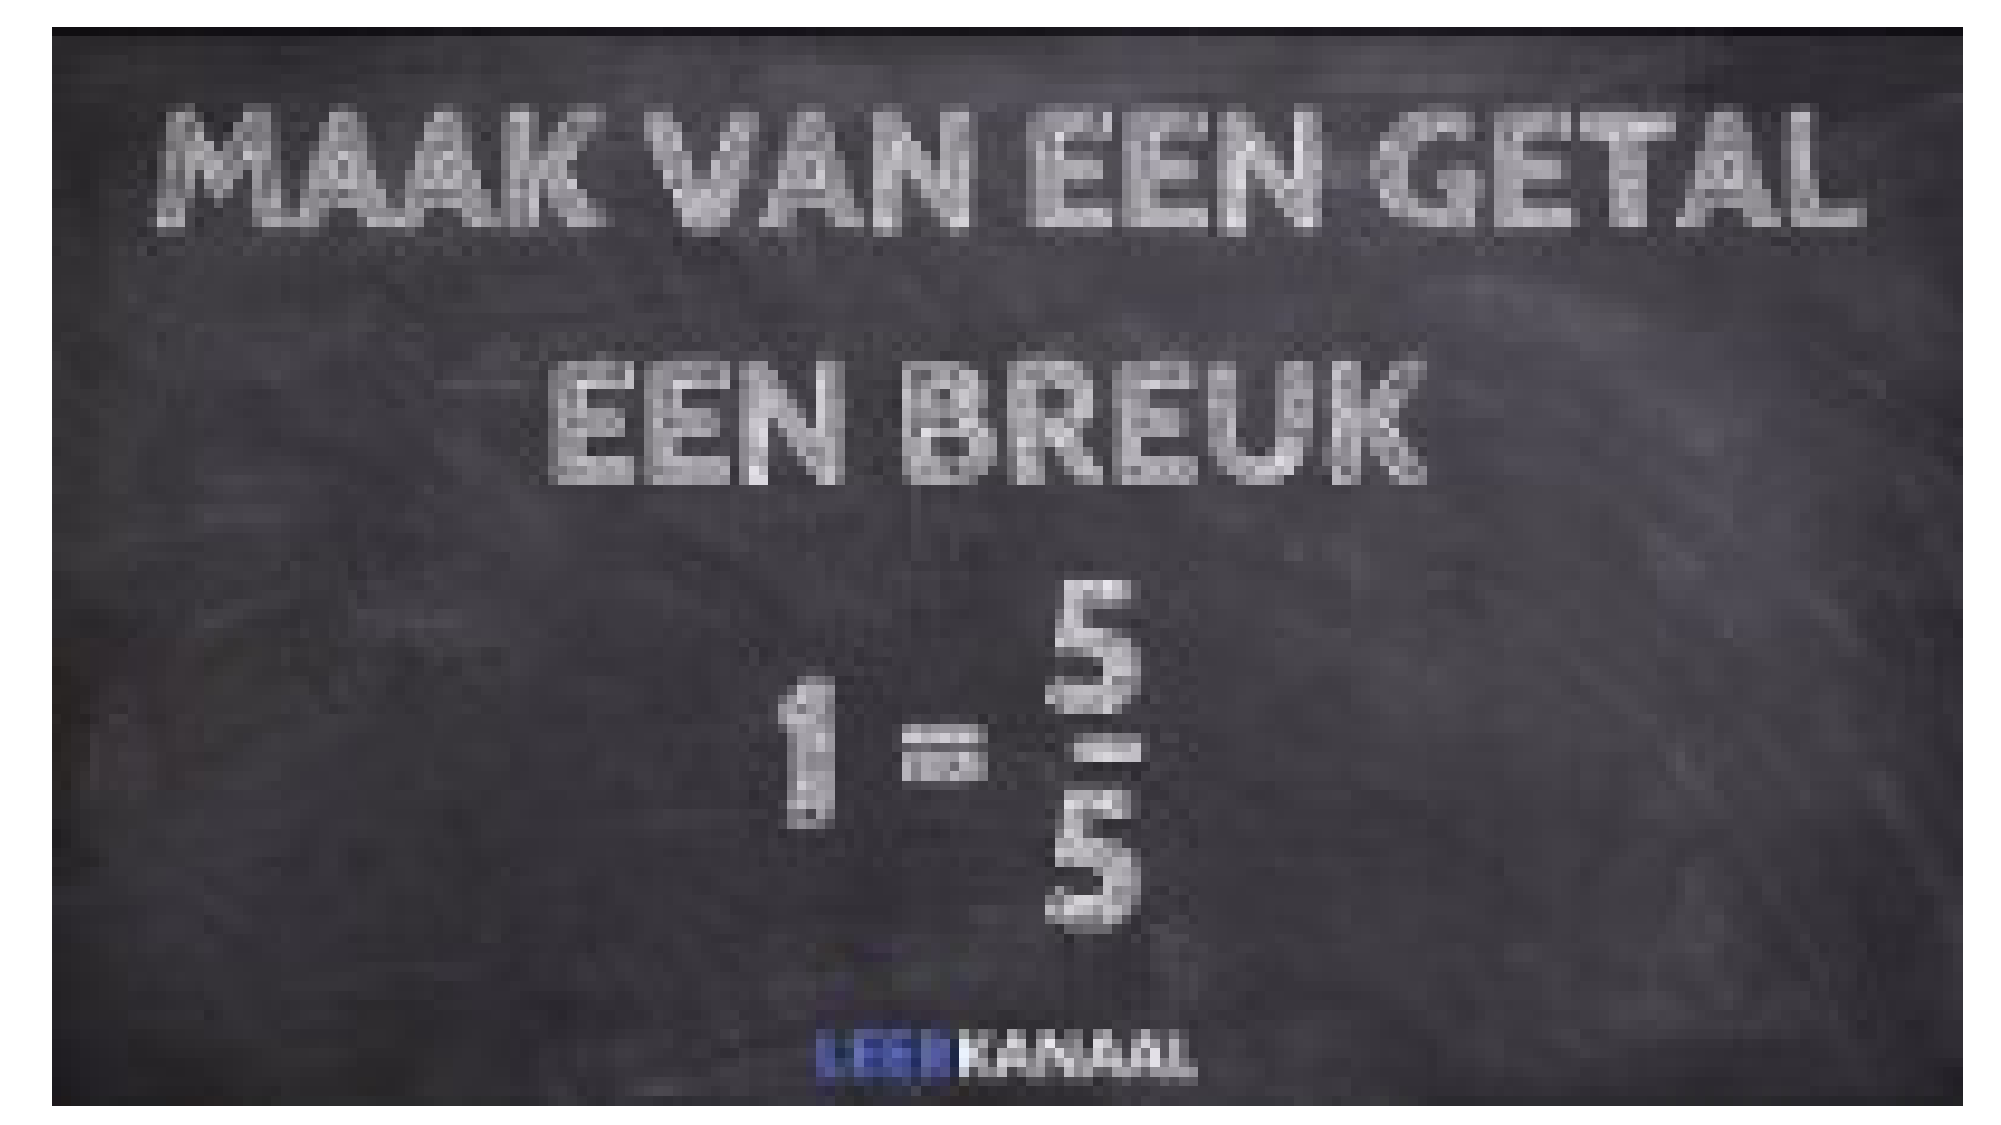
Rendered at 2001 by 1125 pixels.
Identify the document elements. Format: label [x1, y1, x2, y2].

text_box [51, 26, 1964, 1107]
